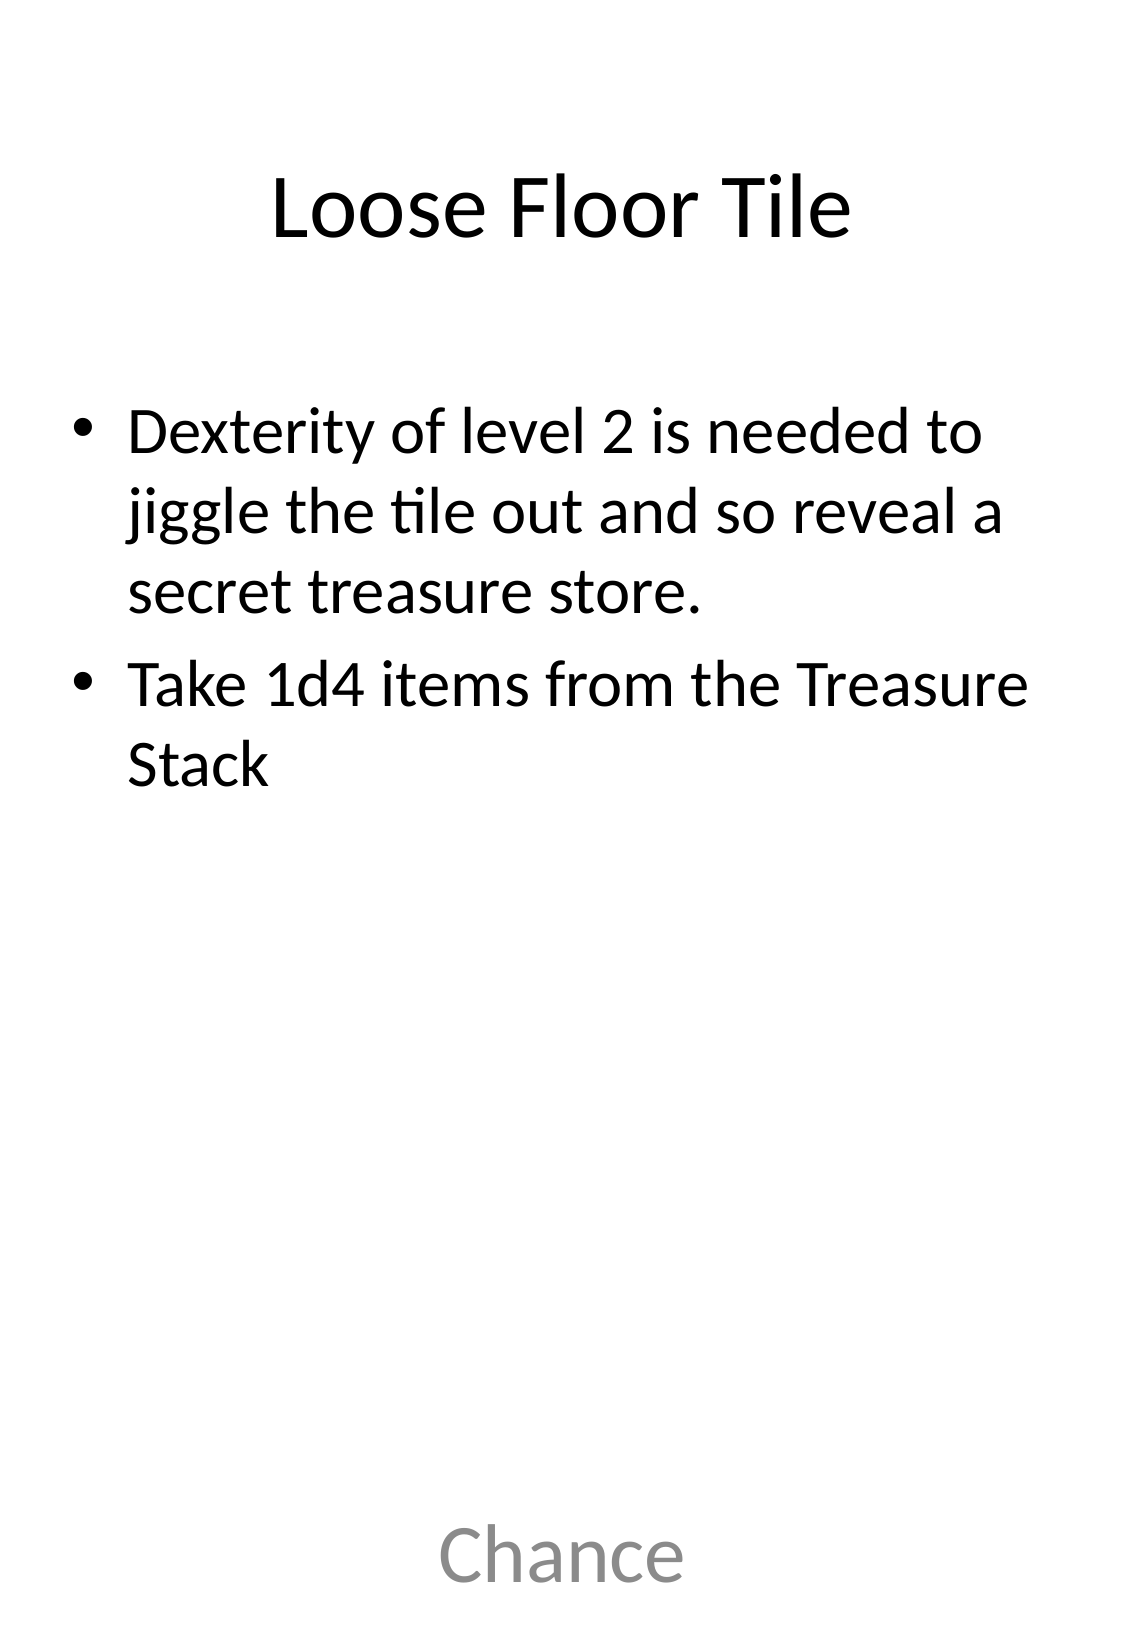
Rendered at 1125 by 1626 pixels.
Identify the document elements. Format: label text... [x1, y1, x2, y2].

footer Chance [384, 1506, 741, 1593]
title Loose Floor Tile [56, 65, 1069, 336]
list Dexterity of level 2 is needed to jiggle the tile out and so reveal a secret treasure store. Take 1d4 items from the Treasure Stack [56, 379, 1069, 1452]
